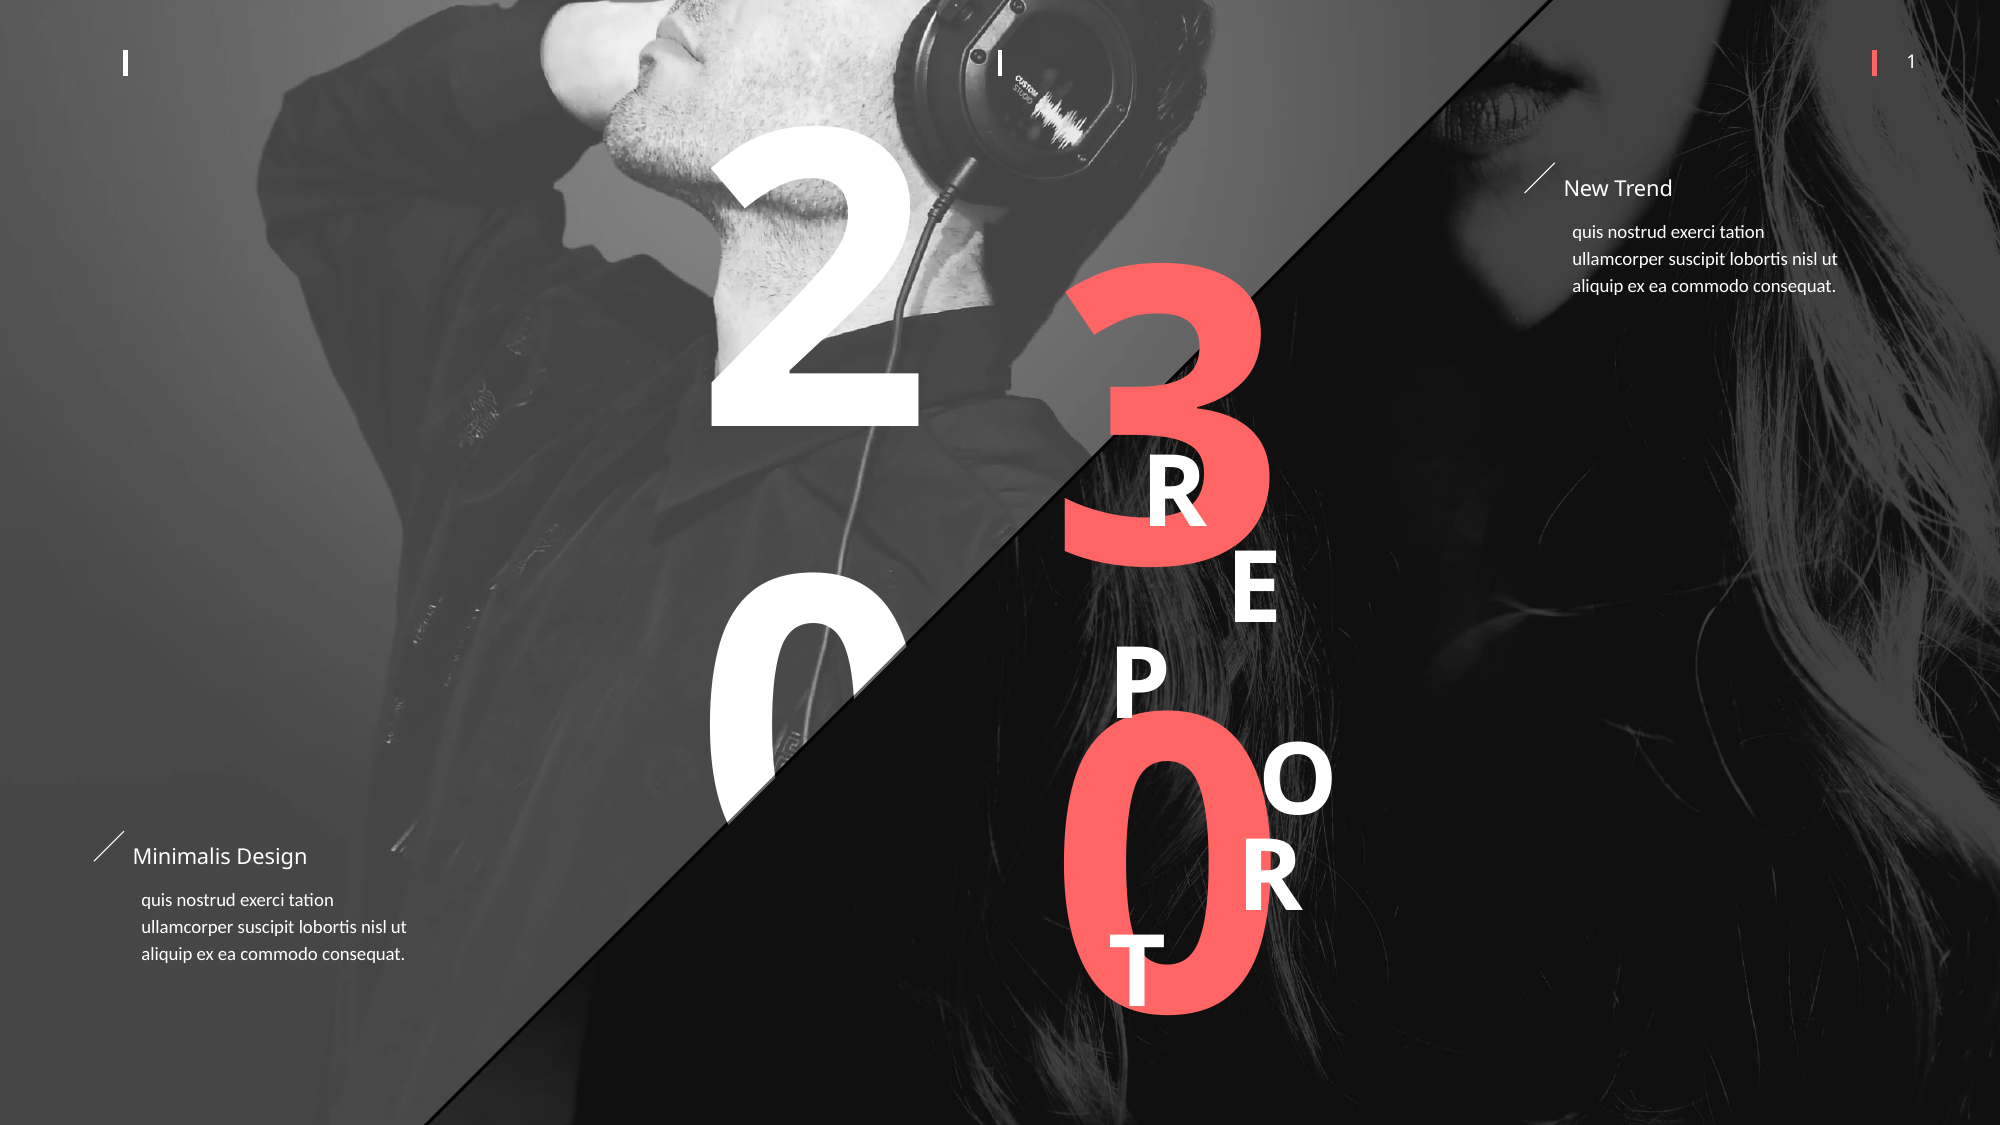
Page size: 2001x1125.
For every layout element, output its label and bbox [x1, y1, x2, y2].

text_box [1524, 161, 2000, 305]
picture [0, 0, 2000, 1125]
text_box [93, 829, 610, 974]
